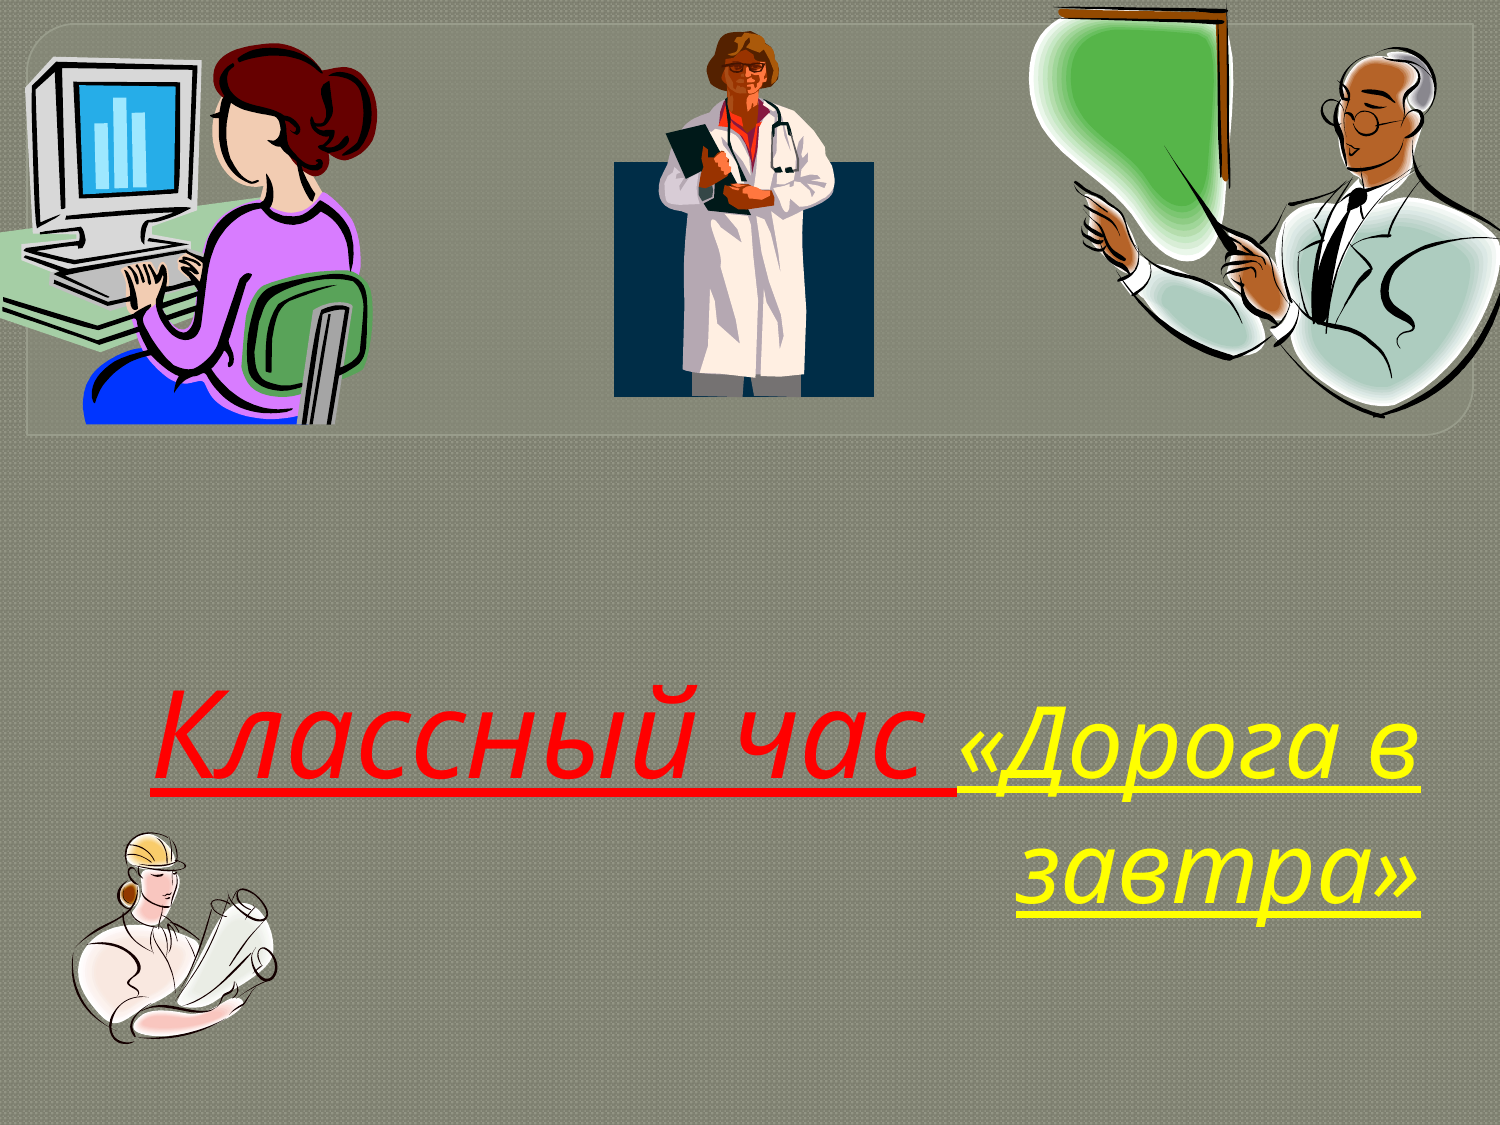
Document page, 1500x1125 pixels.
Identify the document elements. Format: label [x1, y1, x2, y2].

text_box [0, 0, 1500, 1047]
